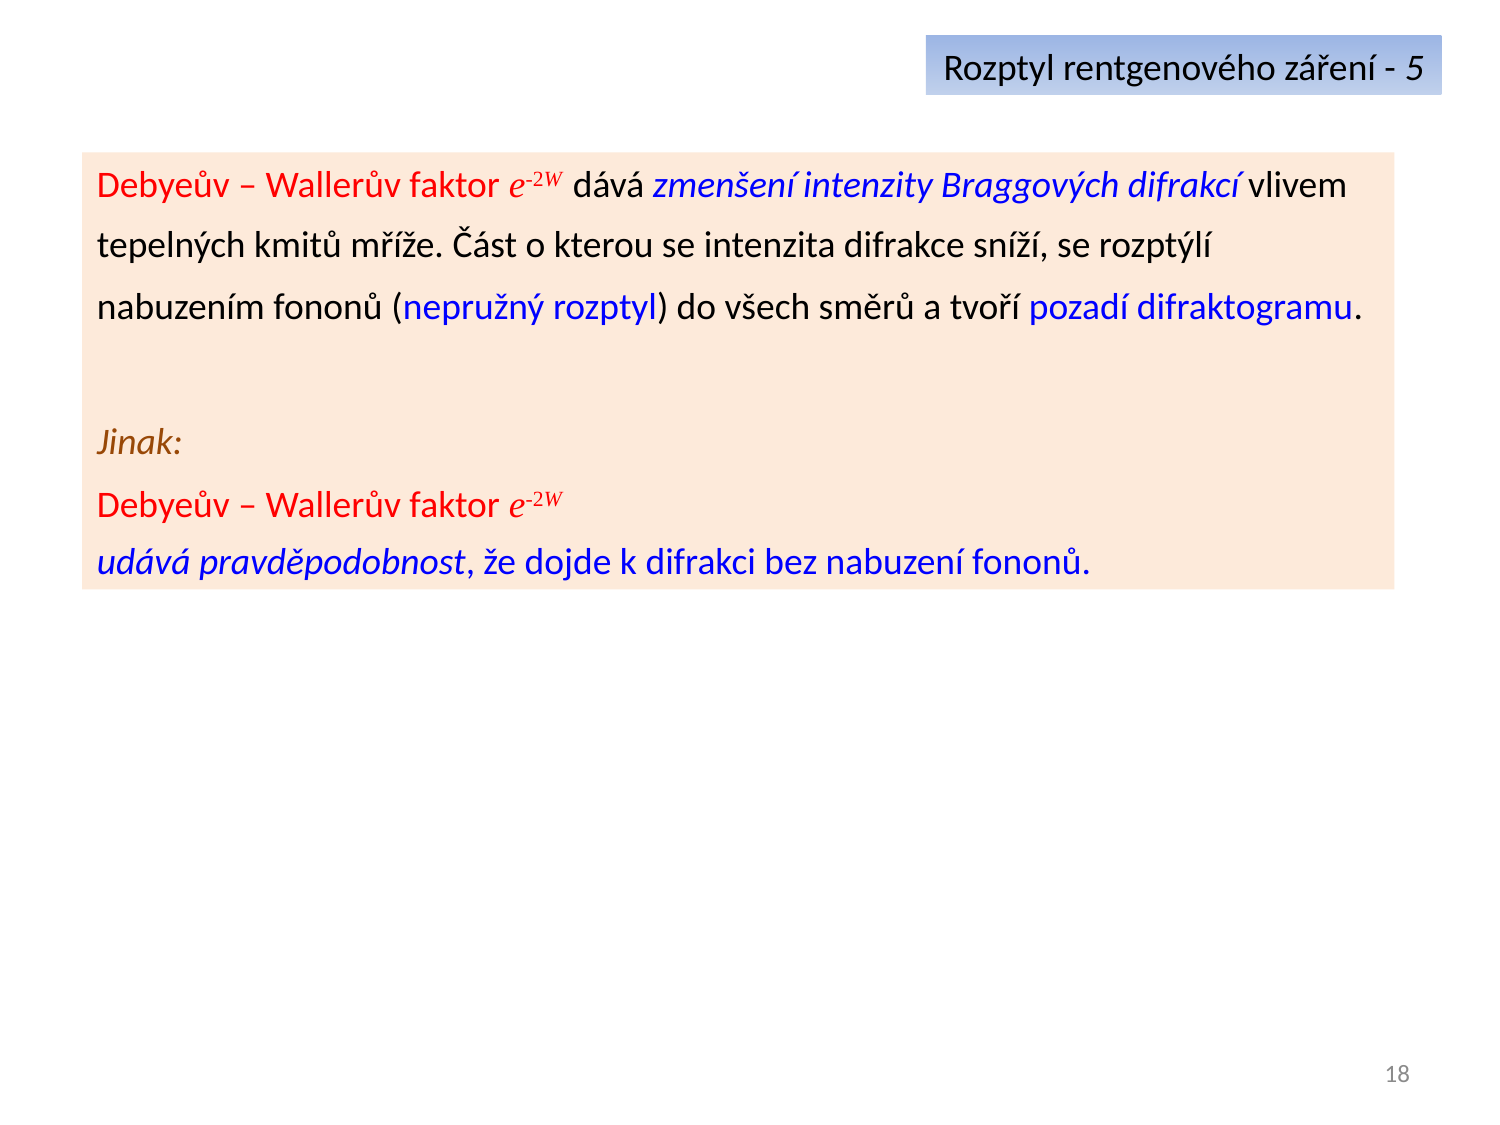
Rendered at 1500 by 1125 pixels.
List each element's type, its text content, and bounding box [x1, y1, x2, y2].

text_box Rozptyl rentgenového záření - 5 [925, 35, 1442, 95]
text_box Debyeův – Wallerův faktor e-2W dává zmenšení intenzity Braggových difrakcí vlivem tepelných kmitů mříže. Část o kterou se intenzita difrakce sníží, se rozptýlí nabuzením fononů (nepružný rozptyl) do všech směrů a tvoří pozadí difraktogramu. Jinak: Debyeův – Wallerův faktor e-2W udává pravděpodobnost, že dojde k difrakci bez nabuzení fononů. [82, 152, 1395, 590]
slide_number 18 [1074, 1042, 1425, 1103]
